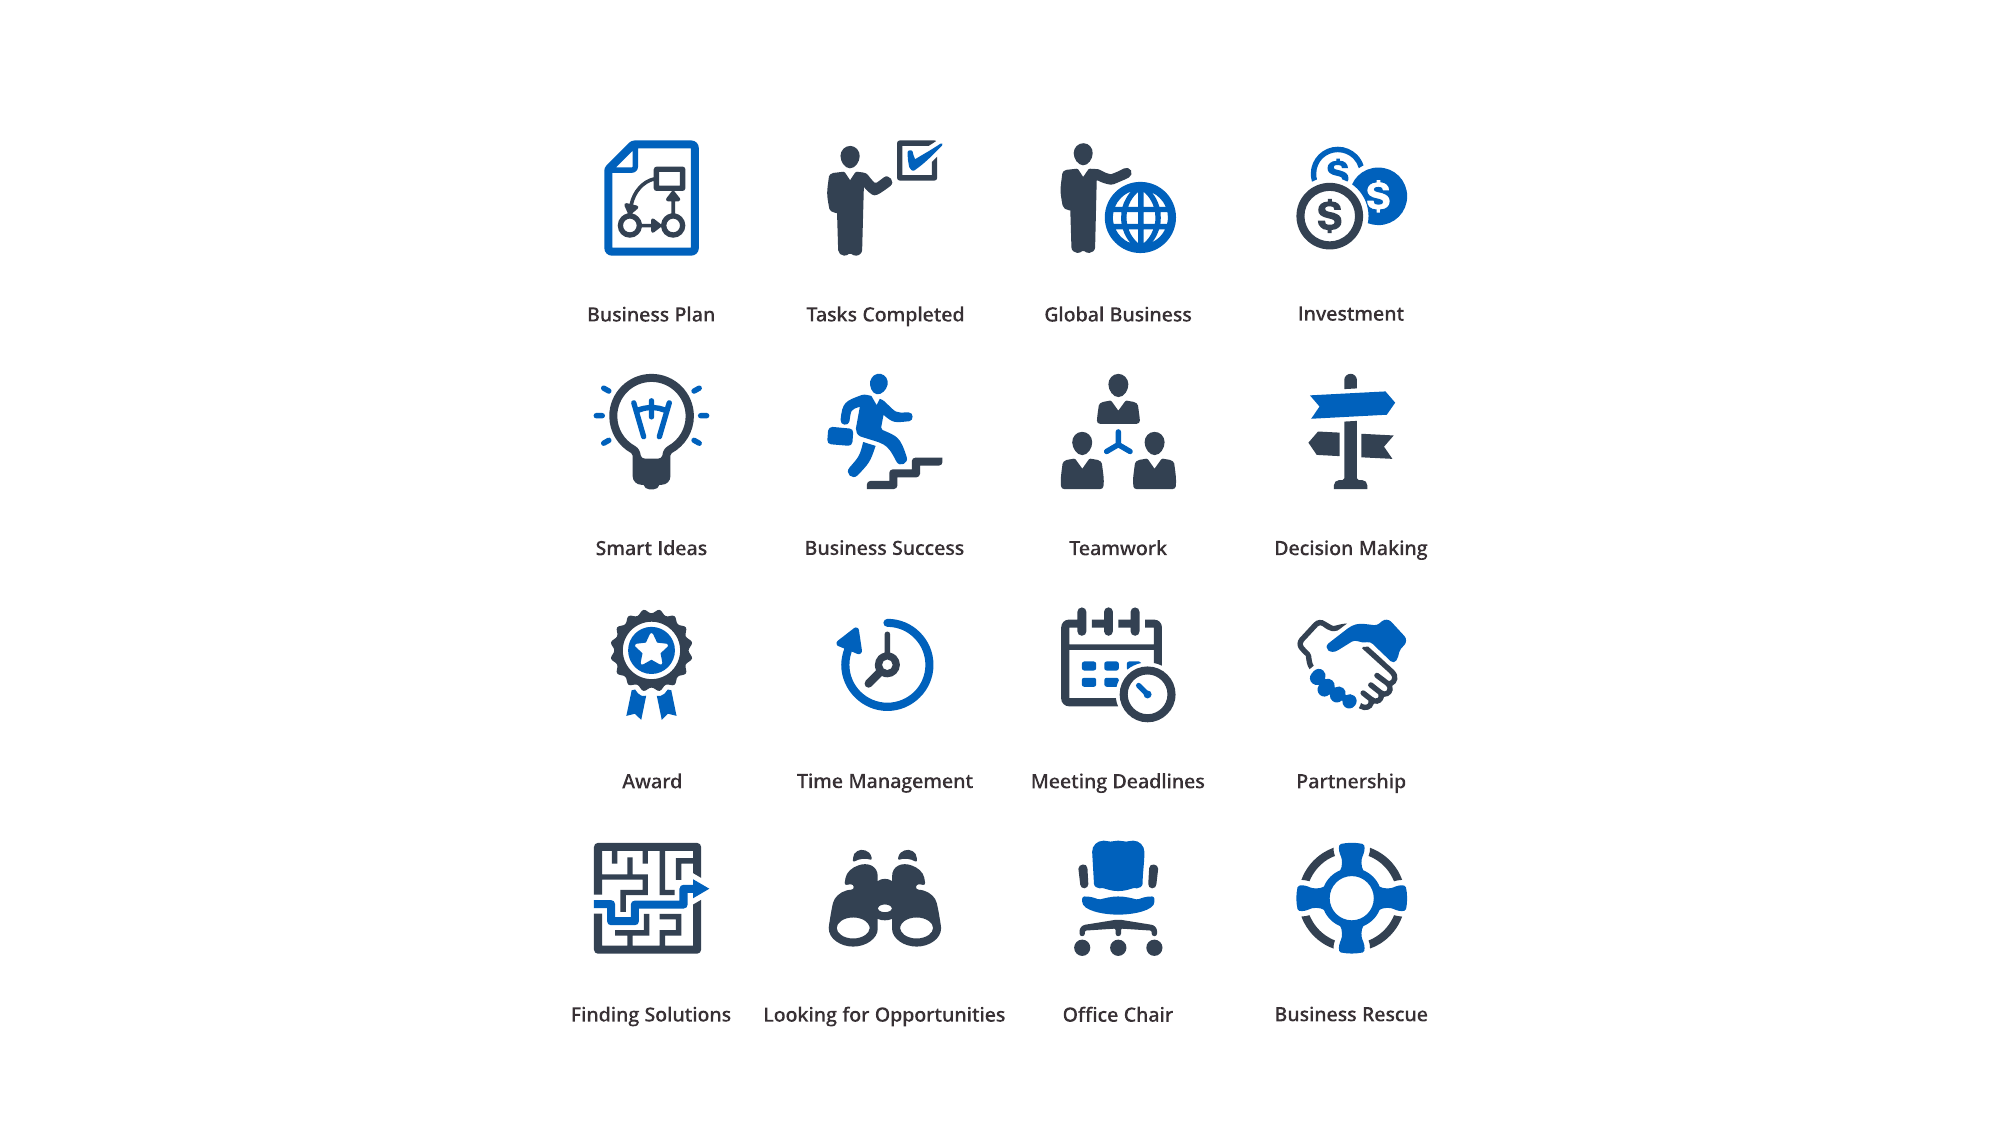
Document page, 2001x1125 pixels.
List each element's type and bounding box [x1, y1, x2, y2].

text_box [1059, 306, 1063, 322]
text_box [1385, 309, 1396, 321]
text_box [587, 1010, 598, 1022]
text_box [596, 540, 606, 556]
text_box [985, 1010, 1005, 1022]
text_box [826, 140, 944, 256]
text_box [912, 777, 923, 789]
text_box [837, 306, 857, 322]
text_box [1185, 777, 1195, 789]
text_box [1396, 307, 1404, 321]
text_box [1183, 310, 1192, 322]
text_box [1310, 544, 1314, 556]
text_box [827, 310, 836, 322]
text_box [722, 1010, 731, 1022]
text_box [891, 1010, 902, 1027]
text_box [862, 1010, 870, 1022]
text_box [1149, 1010, 1159, 1022]
text_box [946, 544, 964, 556]
text_box [604, 140, 699, 256]
text_box [1119, 666, 1176, 723]
text_box [1049, 777, 1071, 789]
text_box [1298, 774, 1308, 789]
text_box [1079, 919, 1158, 937]
text_box [1081, 661, 1097, 671]
text_box [1389, 540, 1404, 556]
text_box [664, 540, 674, 556]
text_box [687, 306, 691, 322]
text_box [942, 777, 953, 789]
text_box [1352, 167, 1408, 226]
text_box [628, 310, 638, 322]
text_box [1276, 540, 1288, 556]
text_box [1338, 309, 1347, 321]
text_box [850, 773, 865, 789]
text_box [676, 544, 686, 556]
text_box [1150, 773, 1160, 789]
text_box [904, 544, 914, 556]
text_box [806, 540, 817, 555]
text_box [980, 1006, 984, 1022]
text_box [840, 394, 913, 465]
text_box [1301, 915, 1336, 949]
text_box [651, 310, 669, 322]
text_box [888, 310, 904, 322]
text_box [1104, 677, 1119, 687]
text_box [898, 849, 917, 862]
text_box [1077, 306, 1087, 322]
text_box [1360, 540, 1376, 556]
text_box [1162, 310, 1182, 322]
text_box [1078, 1006, 1097, 1022]
text_box [1045, 307, 1058, 322]
text_box [1308, 777, 1319, 789]
text_box [875, 1007, 890, 1022]
text_box [1368, 915, 1403, 949]
text_box [651, 777, 661, 789]
text_box [1145, 306, 1149, 322]
text_box [1088, 310, 1098, 322]
text_box [1059, 143, 1176, 253]
text_box [1120, 544, 1147, 556]
text_box [628, 1010, 640, 1027]
text_box [613, 310, 621, 322]
text_box [1377, 773, 1388, 789]
text_box [1360, 777, 1376, 789]
text_box [607, 544, 624, 556]
text_box [676, 307, 686, 322]
text_box [918, 306, 922, 322]
text_box [601, 310, 611, 322]
text_box [815, 1010, 825, 1022]
text_box [1064, 310, 1075, 322]
text_box [935, 544, 945, 556]
text_box [953, 306, 964, 322]
text_box [1157, 540, 1168, 556]
text_box [866, 457, 943, 490]
text_box [1166, 1010, 1173, 1022]
text_box [1386, 1010, 1404, 1022]
text_box [1301, 847, 1336, 882]
text_box [915, 1010, 926, 1022]
text_box [1361, 433, 1394, 459]
text_box [1289, 544, 1299, 556]
text_box [1167, 773, 1171, 789]
text_box [827, 426, 854, 446]
text_box [1338, 1010, 1356, 1022]
text_box [826, 1010, 837, 1027]
text_box [588, 307, 599, 322]
text_box [1061, 607, 1162, 707]
text_box [1417, 1010, 1428, 1022]
text_box [954, 774, 973, 789]
text_box [818, 544, 829, 556]
text_box [814, 777, 831, 789]
text_box [878, 544, 887, 556]
text_box [710, 1010, 721, 1022]
text_box [1375, 1010, 1385, 1022]
text_box [1336, 777, 1347, 789]
text_box [1135, 310, 1144, 322]
text_box [1358, 646, 1398, 711]
text_box [1276, 1007, 1287, 1022]
text_box [916, 544, 925, 556]
text_box [1085, 777, 1095, 789]
text_box [1092, 840, 1145, 892]
text_box [610, 609, 693, 720]
text_box [786, 1010, 797, 1022]
text_box [934, 308, 941, 322]
text_box [1069, 541, 1081, 556]
text_box [1315, 1010, 1326, 1022]
text_box [687, 544, 697, 556]
text_box [870, 373, 888, 395]
text_box [572, 1007, 581, 1022]
text_box [903, 1010, 914, 1027]
text_box [1347, 307, 1372, 321]
text_box [1368, 847, 1403, 882]
text_box [1330, 544, 1341, 556]
text_box [1342, 544, 1352, 556]
text_box [1078, 864, 1089, 889]
text_box [1315, 544, 1324, 556]
text_box [1309, 391, 1396, 419]
text_box [1377, 544, 1387, 556]
text_box [1150, 310, 1161, 322]
text_box [1344, 373, 1357, 390]
text_box [1126, 661, 1142, 670]
text_box [1348, 777, 1358, 789]
text_box [1135, 682, 1152, 699]
text_box [836, 618, 934, 711]
text_box [1305, 309, 1337, 321]
text_box [867, 777, 877, 789]
text_box [1326, 619, 1407, 663]
text_box [645, 1007, 655, 1022]
text_box [1079, 544, 1100, 556]
text_box [1114, 774, 1126, 789]
text_box [692, 310, 702, 322]
text_box [1297, 619, 1348, 670]
text_box [906, 310, 917, 327]
text_box [635, 777, 651, 789]
text_box [798, 1006, 809, 1022]
text_box [879, 777, 889, 789]
text_box [1060, 373, 1177, 490]
text_box [1363, 1007, 1375, 1022]
text_box [943, 1010, 953, 1022]
text_box [923, 310, 934, 322]
text_box [1127, 777, 1148, 789]
text_box [852, 849, 872, 862]
text_box [693, 1006, 697, 1022]
text_box [864, 631, 900, 688]
text_box [1096, 777, 1107, 794]
text_box [625, 544, 635, 556]
text_box [1104, 661, 1119, 671]
text_box [617, 1010, 627, 1022]
text_box [830, 544, 839, 556]
text_box [599, 1006, 610, 1022]
text_box [1405, 544, 1428, 560]
text_box [927, 1008, 942, 1022]
text_box [1300, 1010, 1309, 1022]
text_box [1110, 939, 1127, 956]
text_box [1082, 896, 1155, 915]
text_box [593, 899, 702, 954]
text_box [942, 310, 952, 322]
text_box [1296, 842, 1408, 954]
text_box [842, 1006, 861, 1022]
text_box [1071, 775, 1079, 789]
text_box [1405, 1010, 1416, 1022]
text_box [663, 773, 681, 789]
text_box [893, 540, 903, 556]
text_box [637, 542, 652, 556]
text_box [845, 544, 856, 555]
text_box [1327, 1010, 1337, 1022]
text_box [582, 1006, 586, 1022]
text_box [828, 864, 942, 947]
text_box [972, 1008, 980, 1022]
text_box [1111, 307, 1122, 322]
text_box [863, 307, 875, 322]
text_box [622, 774, 636, 789]
text_box [1162, 773, 1166, 789]
text_box [1124, 1007, 1136, 1022]
text_box [704, 310, 714, 322]
text_box [1296, 182, 1364, 250]
text_box [1395, 777, 1406, 794]
text_box [924, 777, 941, 789]
text_box [1321, 775, 1335, 789]
text_box [925, 544, 934, 556]
text_box [1137, 1006, 1147, 1022]
text_box [1300, 544, 1309, 556]
text_box [1032, 774, 1048, 789]
text_box [673, 1008, 692, 1022]
text_box [806, 307, 818, 322]
text_box [955, 1010, 966, 1022]
text_box [1063, 1007, 1077, 1022]
text_box [1148, 864, 1159, 889]
text_box [1149, 544, 1156, 556]
text_box [1310, 146, 1364, 182]
text_box [593, 373, 710, 490]
text_box [765, 1007, 785, 1022]
text_box [1373, 309, 1384, 321]
text_box [698, 544, 707, 556]
text_box [847, 441, 876, 478]
text_box [857, 544, 877, 556]
text_box [1081, 677, 1097, 687]
text_box [593, 842, 702, 912]
text_box [875, 310, 886, 322]
text_box [1146, 939, 1163, 956]
text_box [593, 879, 710, 926]
text_box [1288, 1010, 1299, 1022]
text_box [1108, 1010, 1118, 1022]
text_box [1173, 777, 1183, 789]
text_box [1333, 420, 1368, 490]
text_box [816, 310, 826, 322]
text_box [640, 310, 650, 322]
text_box [832, 777, 843, 789]
text_box [890, 777, 912, 793]
text_box [1196, 777, 1205, 789]
text_box [1098, 1010, 1107, 1022]
text_box [797, 773, 808, 789]
text_box [1074, 939, 1091, 956]
text_box [1309, 668, 1357, 709]
text_box [617, 166, 686, 238]
text_box [656, 1010, 667, 1022]
text_box [1308, 431, 1340, 457]
text_box [1123, 310, 1134, 322]
text_box [698, 1010, 709, 1022]
text_box [1102, 544, 1119, 556]
